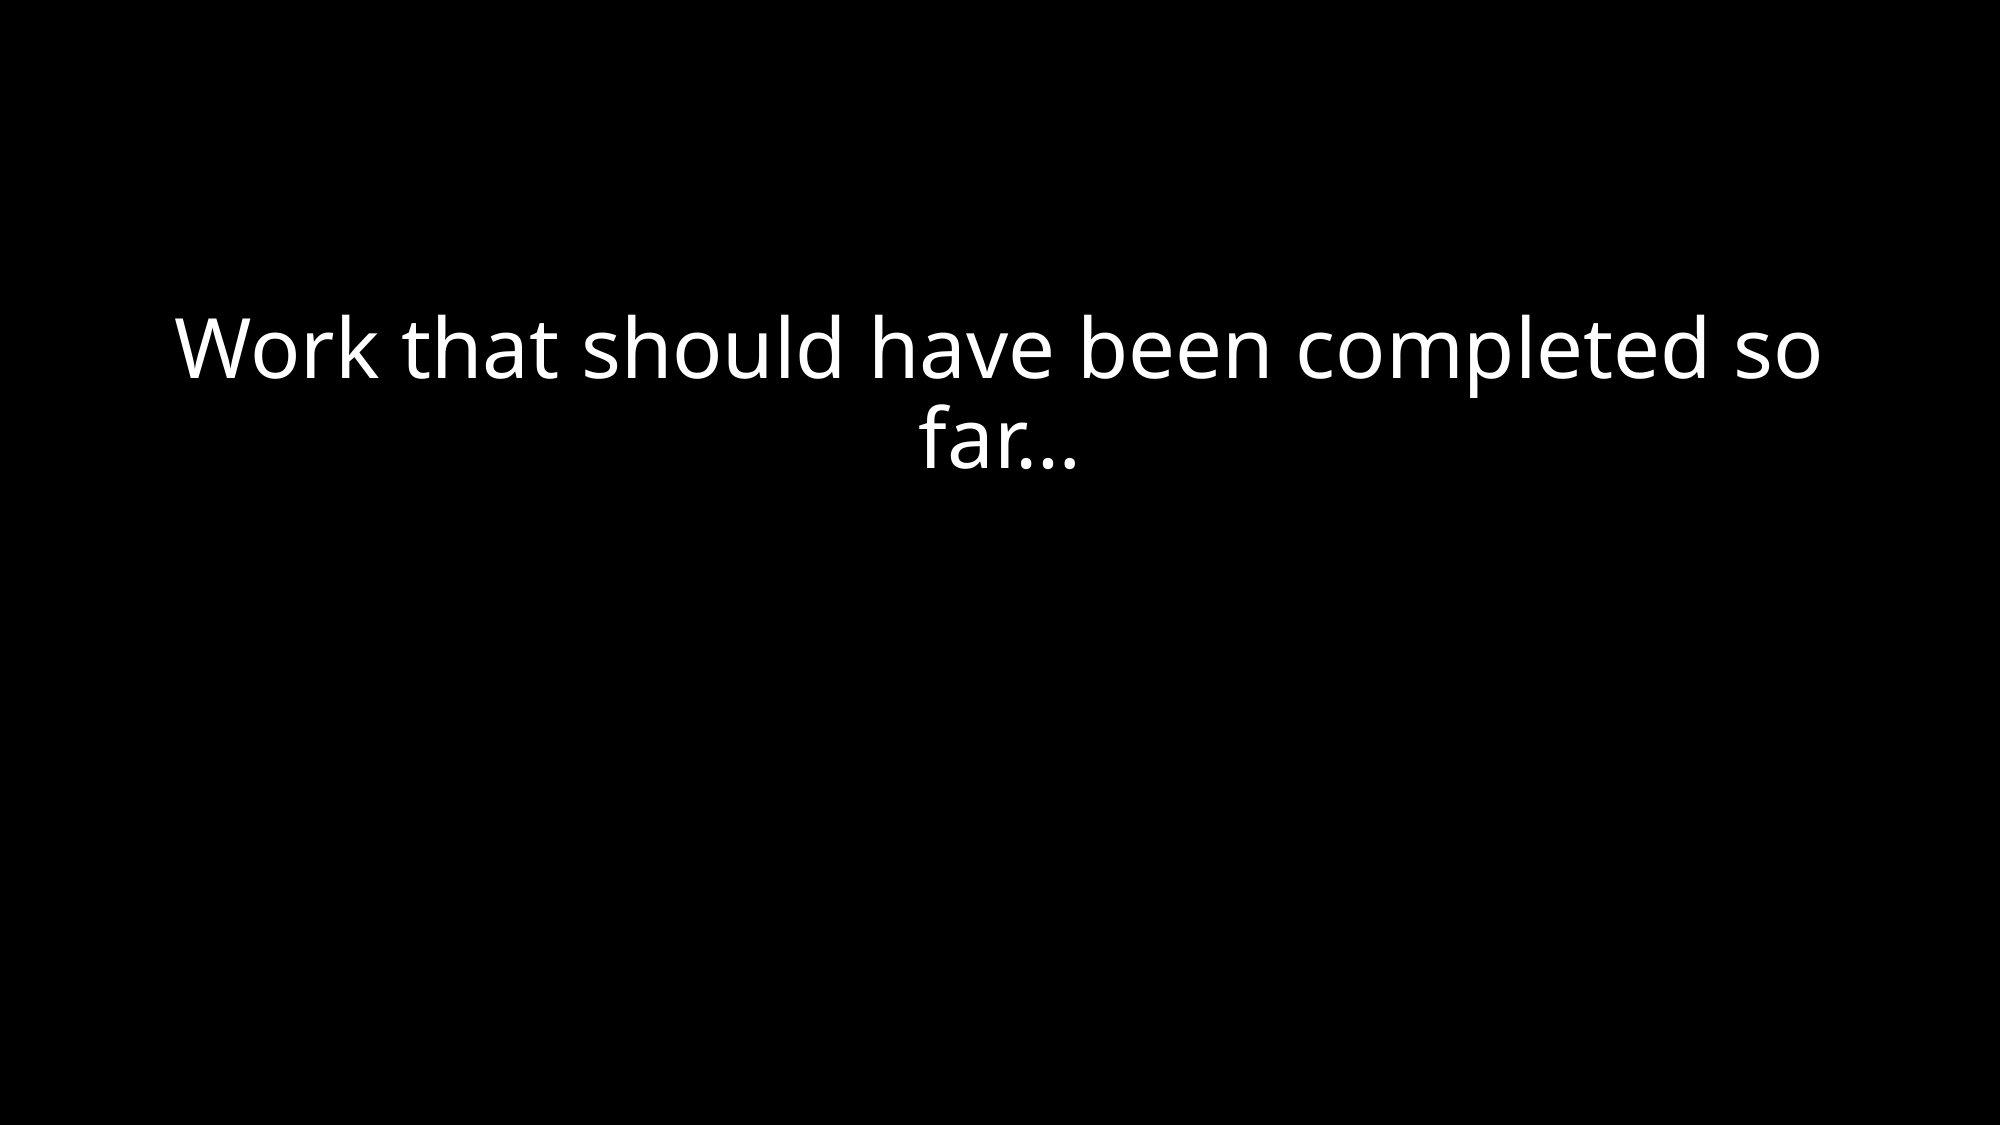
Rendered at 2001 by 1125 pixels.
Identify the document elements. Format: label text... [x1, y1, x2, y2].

list Work that should have been completed so far… [137, 299, 1863, 1014]
